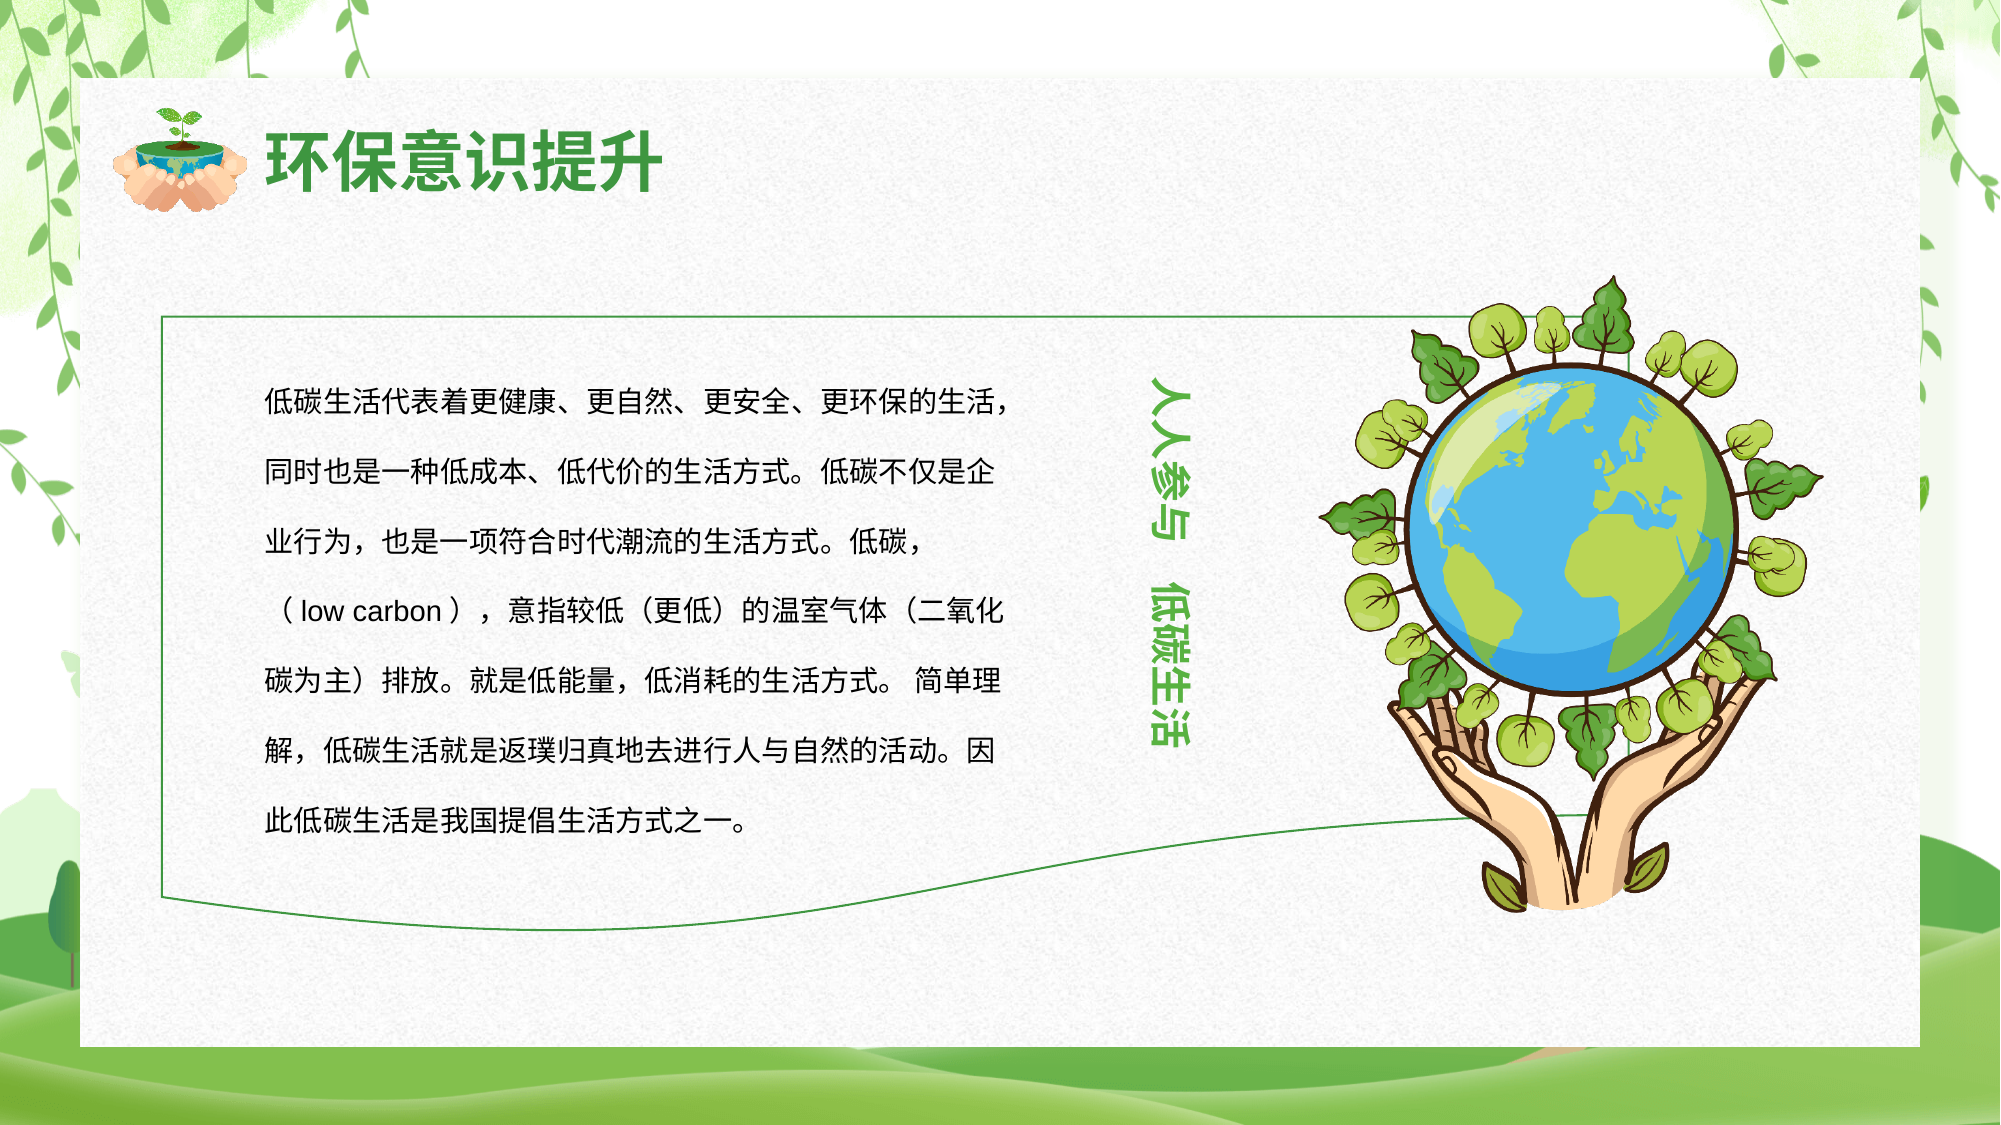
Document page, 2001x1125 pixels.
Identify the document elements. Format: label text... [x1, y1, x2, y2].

text_box 低碳生活代表着更健康、更自然、更安全、更环保的生活，同时也是一种低成本、低代价的生活方式。低碳不仅是企业行为，也是一项符合时代潮流的生活方式。低碳，（low carbon），意指较低（更低）的温室气体（二氧化碳为主）排放。就是低能量，低消耗的生活方式。 简单理解，低碳生活就是返璞归真地去进行人与自然的活动。因此低碳生活是我国提倡生活方式之一。 [249, 340, 1025, 674]
text_box 人人参与 低碳生活 [1128, 275, 1209, 860]
text_box [160, 315, 1128, 932]
picture [0, 0, 2000, 1125]
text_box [109, 104, 871, 218]
